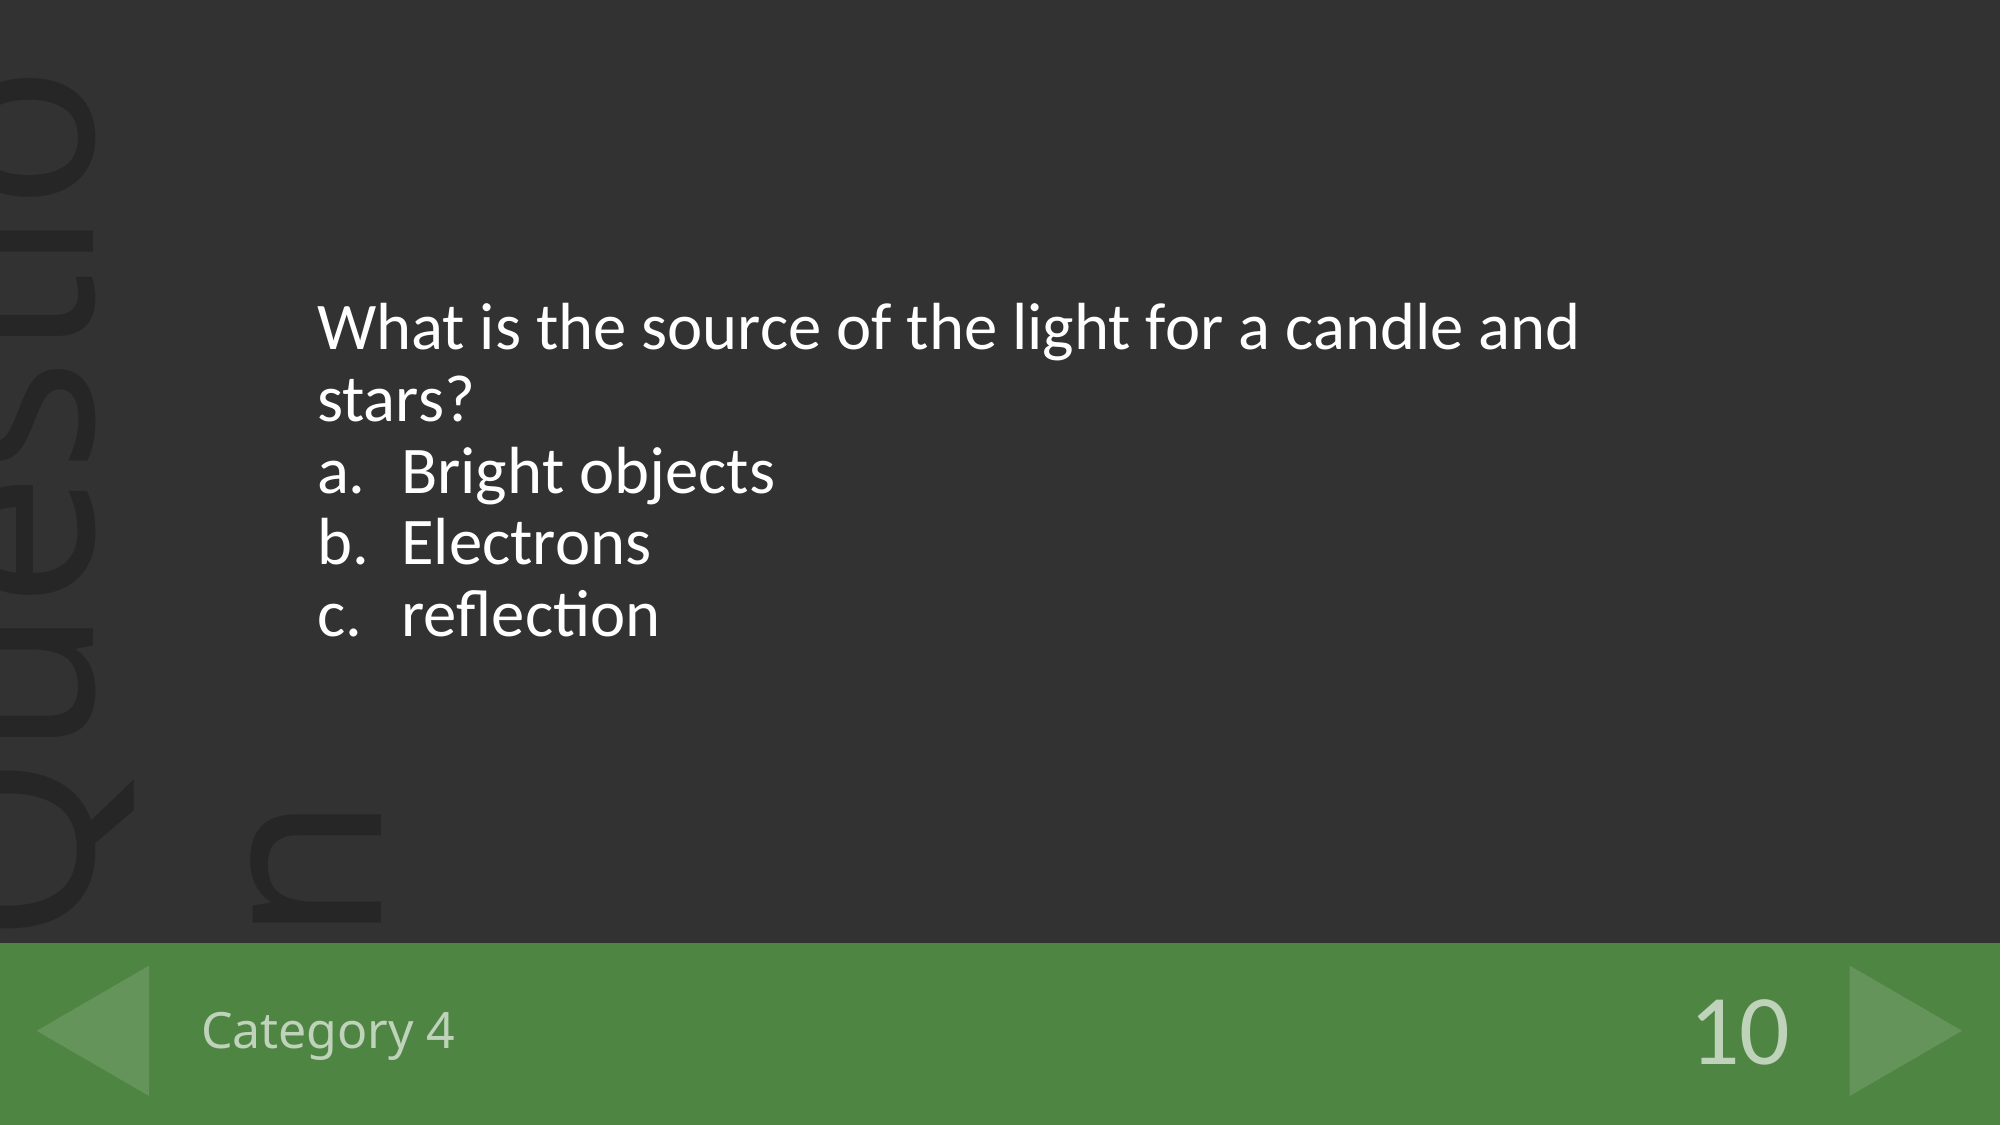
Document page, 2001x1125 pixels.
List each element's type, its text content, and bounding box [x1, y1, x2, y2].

list What is the source of the light for a candle and stars? Bright objects Electrons reflection [302, 307, 1760, 636]
list 10 [1494, 967, 1806, 1097]
title Category 4 [185, 967, 1494, 1097]
